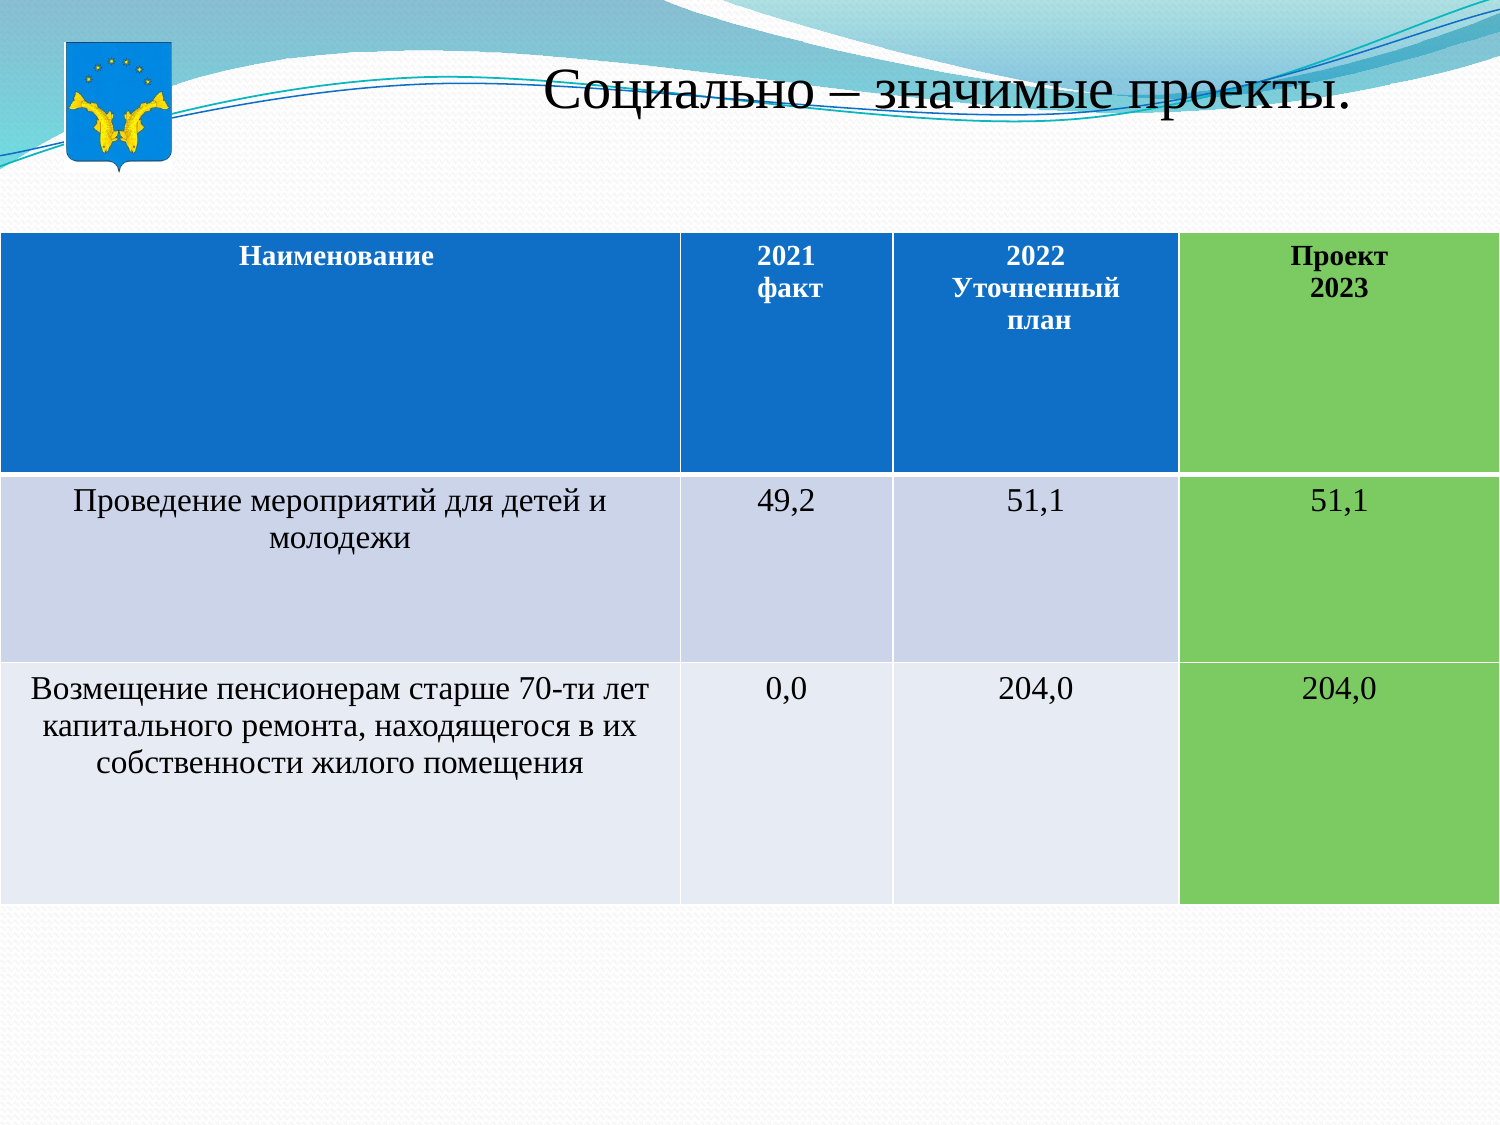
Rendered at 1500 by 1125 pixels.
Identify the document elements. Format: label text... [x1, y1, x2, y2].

table_header 2022 Уточненный план [894, 233, 1178, 472]
table_header Проект 2023 [1180, 233, 1499, 472]
text_box Социально – значимые проекты. [395, 42, 1500, 128]
table_cell 51,1 [894, 477, 1178, 662]
table_cell 49,2 [681, 477, 892, 662]
table_cell Возмещение пенсионерам старше 70-ти лет капитального ремонта, находящегося в их собственности жилого помещения [1, 663, 680, 904]
table_header Наименование [1, 233, 680, 472]
table_header 2021 факт [681, 233, 892, 472]
picture [64, 42, 172, 173]
table_cell 0,0 [681, 663, 892, 904]
table_cell 51,1 [1180, 477, 1499, 662]
table_cell Проведение мероприятий для детей и молодежи [1, 477, 680, 662]
table_cell 204,0 [1180, 663, 1499, 904]
table_cell 204,0 [894, 663, 1178, 904]
